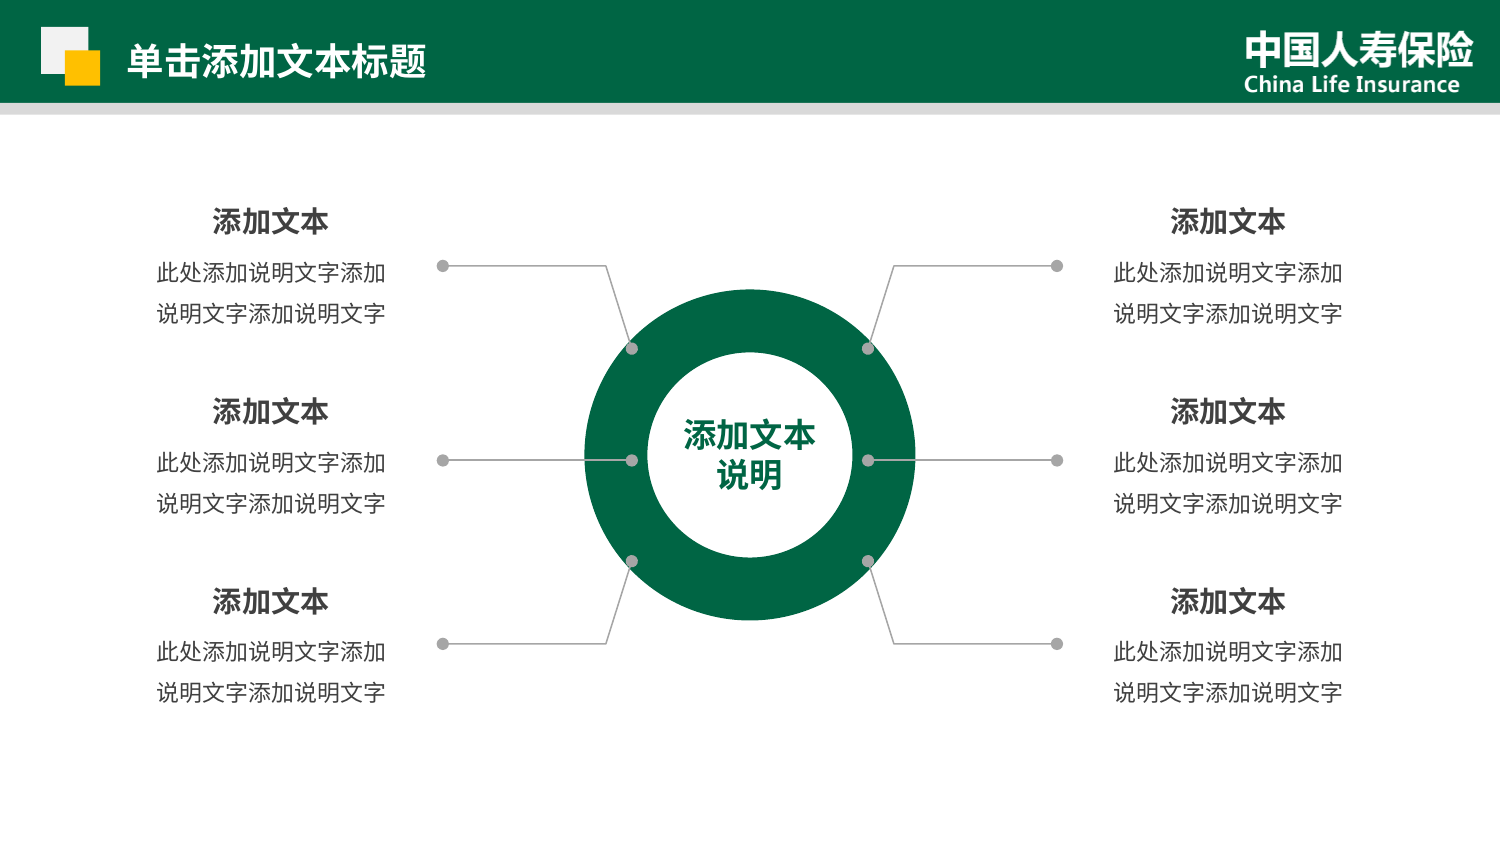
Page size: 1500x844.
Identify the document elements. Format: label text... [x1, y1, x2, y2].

text_box 添加文本 此处添加说明文字添加说明文字添加说明文字 [134, 382, 409, 528]
picture [1240, 21, 1500, 100]
text_box [39, 25, 91, 76]
text_box 添加文本 此处添加说明文字添加说明文字添加说明文字 [1091, 572, 1366, 717]
text_box 添加文本 此处添加说明文字添加说明文字添加说明文字 [1091, 193, 1366, 338]
text_box [436, 259, 638, 355]
text_box 添加文本说明 [667, 407, 833, 502]
text_box [436, 555, 638, 651]
text_box 单击添加文本标题 [112, 30, 491, 91]
text_box 添加文本 此处添加说明文字添加说明文字添加说明文字 [134, 572, 409, 717]
text_box 添加文本 此处添加说明文字添加说明文字添加说明文字 [1091, 382, 1366, 528]
text_box [861, 259, 1064, 355]
text_box [582, 287, 918, 623]
text_box [0, 0, 1500, 101]
text_box [0, 101, 1500, 117]
text_box 添加文本 此处添加说明文字添加说明文字添加说明文字 [134, 193, 409, 338]
text_box [63, 48, 102, 88]
text_box [861, 555, 1064, 651]
